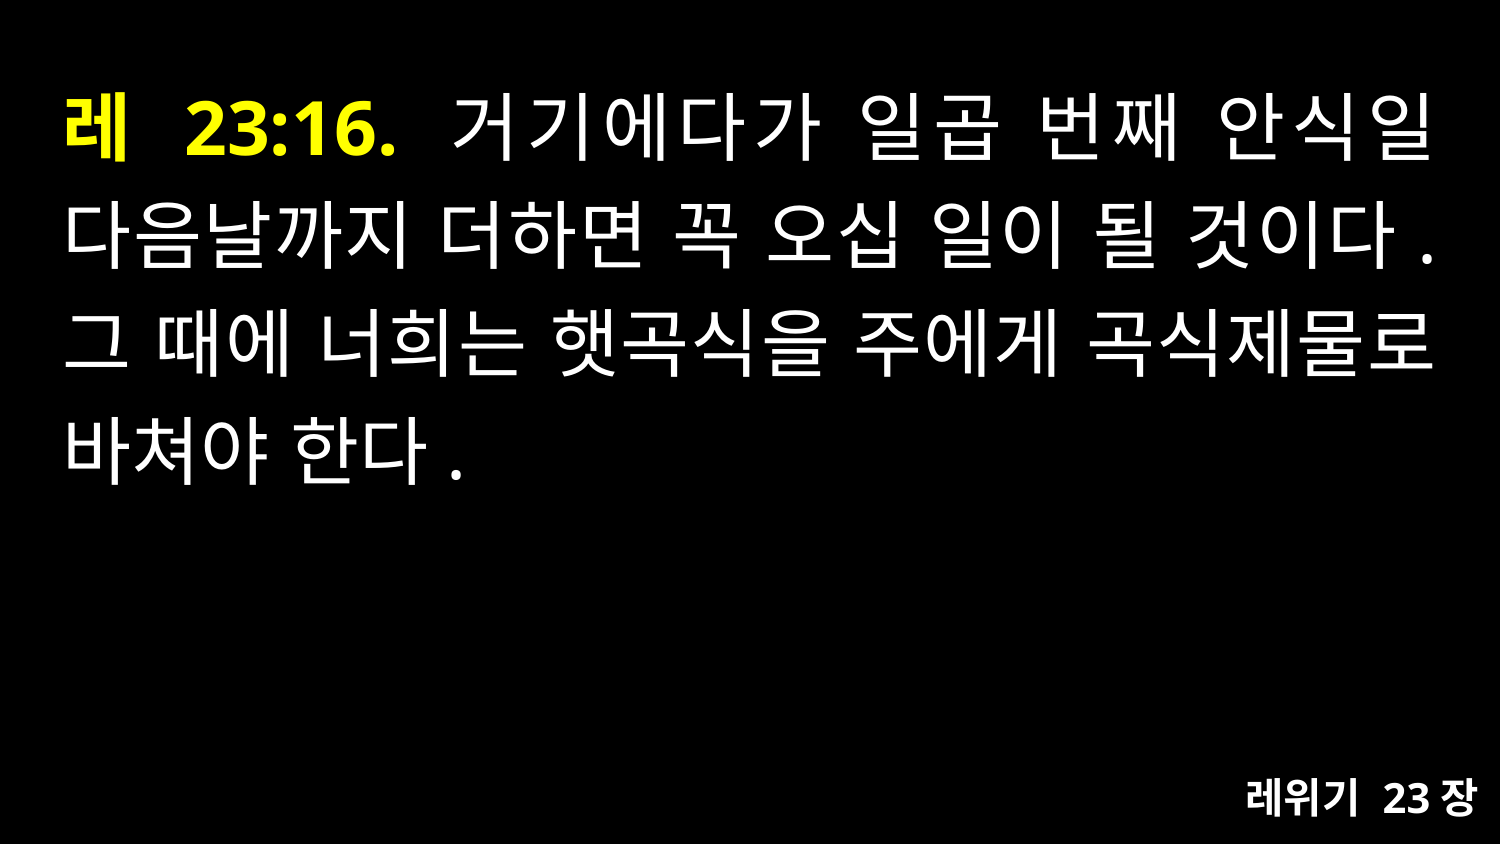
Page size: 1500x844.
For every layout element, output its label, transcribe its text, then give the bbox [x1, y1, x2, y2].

subtitle 레위기 23장 [916, 770, 1500, 844]
title 레 23:16. 거기에다가 일곱 번째 안식일 다음날까지 더하면 꼭 오십 일이 될 것이다. 그 때에 너희는 햇곡식을 주에게 곡식제물로 바쳐야 한다. [0, 0, 1500, 844]
